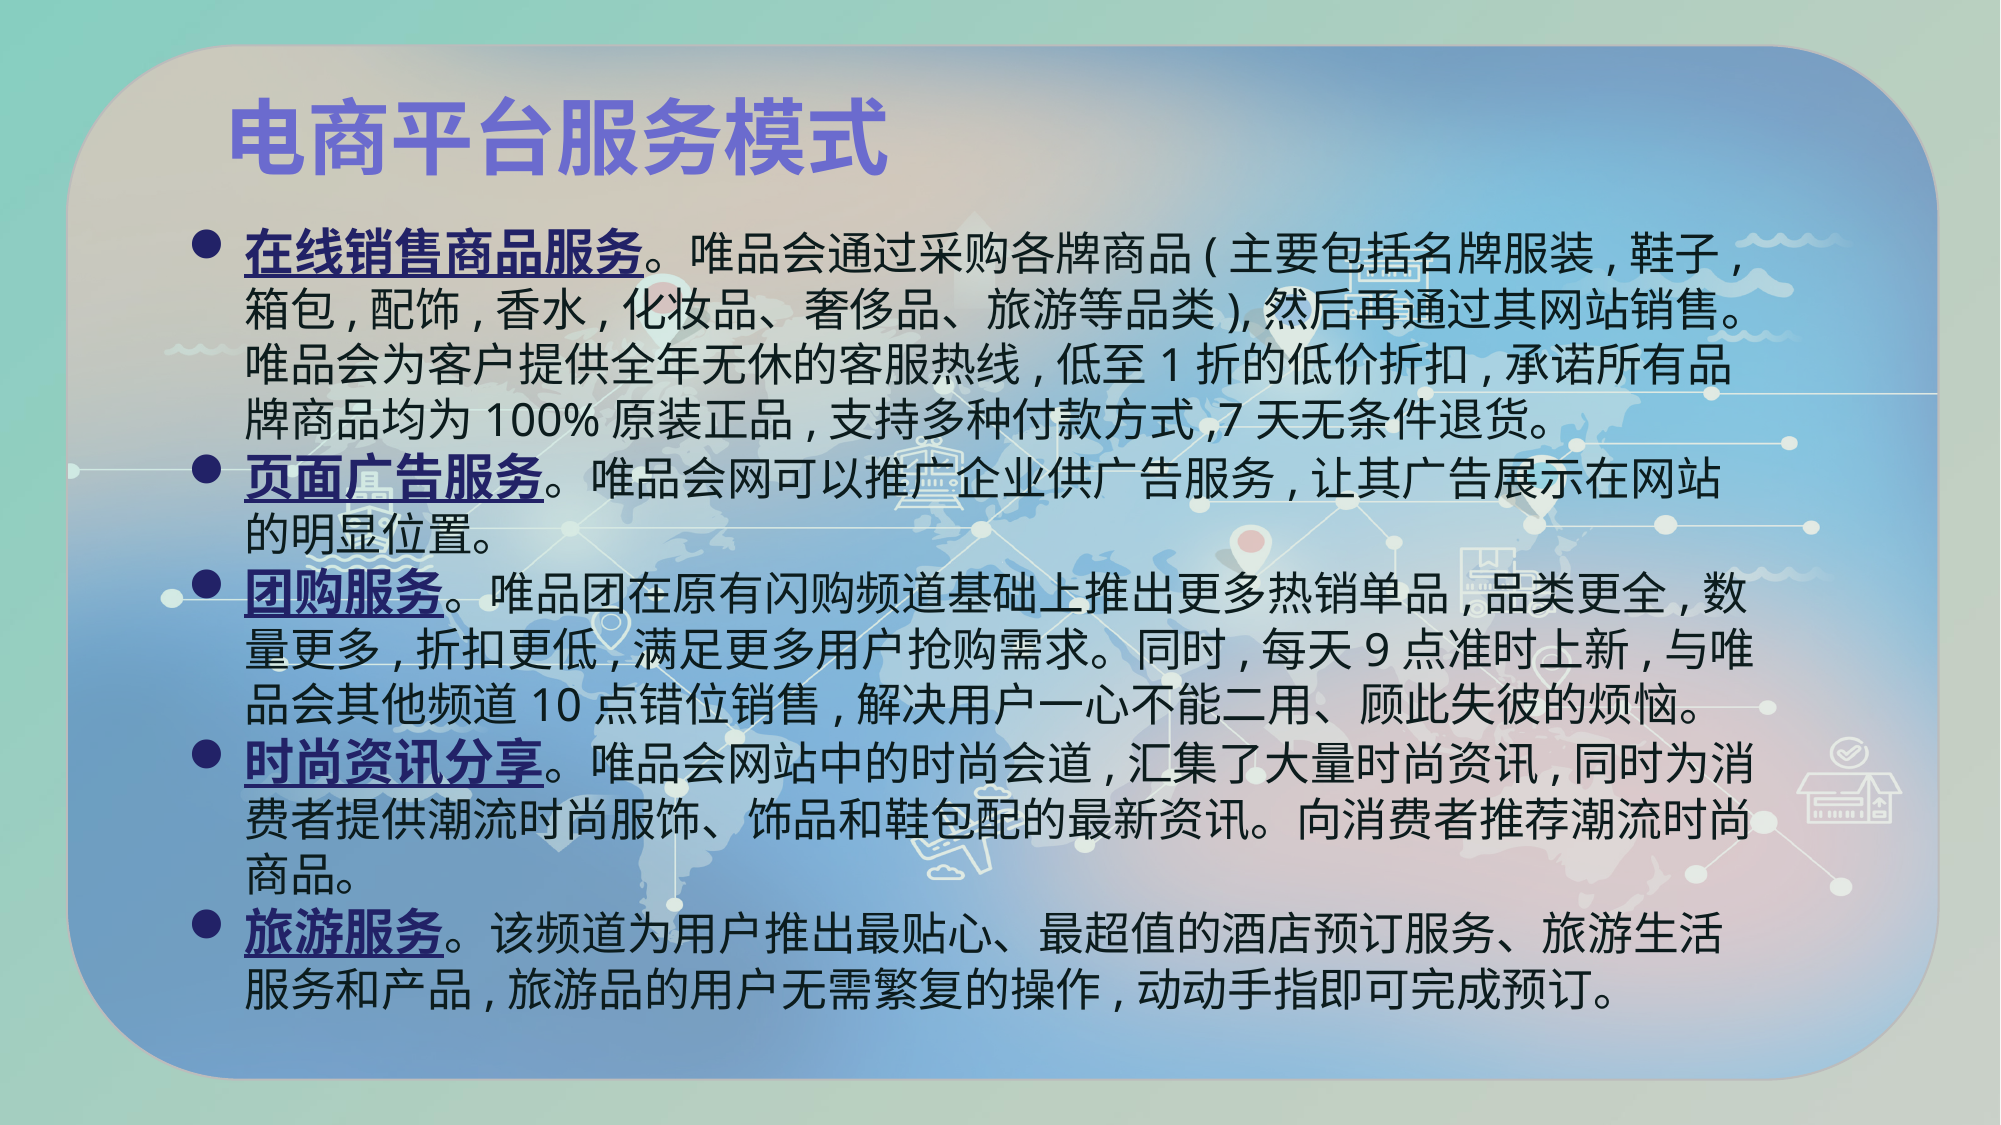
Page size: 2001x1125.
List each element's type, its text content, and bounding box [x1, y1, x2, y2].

picture [0, 0, 2001, 1125]
text_box 1 [65, 44, 1940, 1081]
text_box 电商平台服务模式 [173, 78, 941, 194]
text_box 在线销售商品服务。唯品会通过采购各牌商品(主要包括名牌服装,鞋子,箱包,配饰,香水,化妆品、奢侈品、旅游等品类),然后再通过其网站销售。唯品会为客户提供全年无休的客服热线,低至1折的低价折扣,承诺所有品牌商品均为100%原装正品,支持多种付款方式,7天无条件退货。 页面广告服务。唯品会网可以推广企业供广告服务,让其广告展示在网站的明显位置。 团购服务。唯品团在原有闪购频道基础上推出更多热销单品,品类更全,数量更多,折扣更低,满足更多用户抢购需求。同时,每天9点准时上新,与唯品会其他频道10点错位销售,解决用户一心不能二用、顾此失彼的烦恼。 时尚资讯分享。唯品会网站中的时尚会道,汇集了大量时尚资讯,同时为消费者提供潮流时尚服饰、饰品和鞋包配的最新资讯。向消费者推荐潮流时尚商品。 旅游服务。该频道为用户推出最贴心、最超值的酒店预订服务、旅游生活服务和产品,旅游品的用户无需繁复的操作,动动手指即可完成预订。 [173, 92, 1780, 1023]
